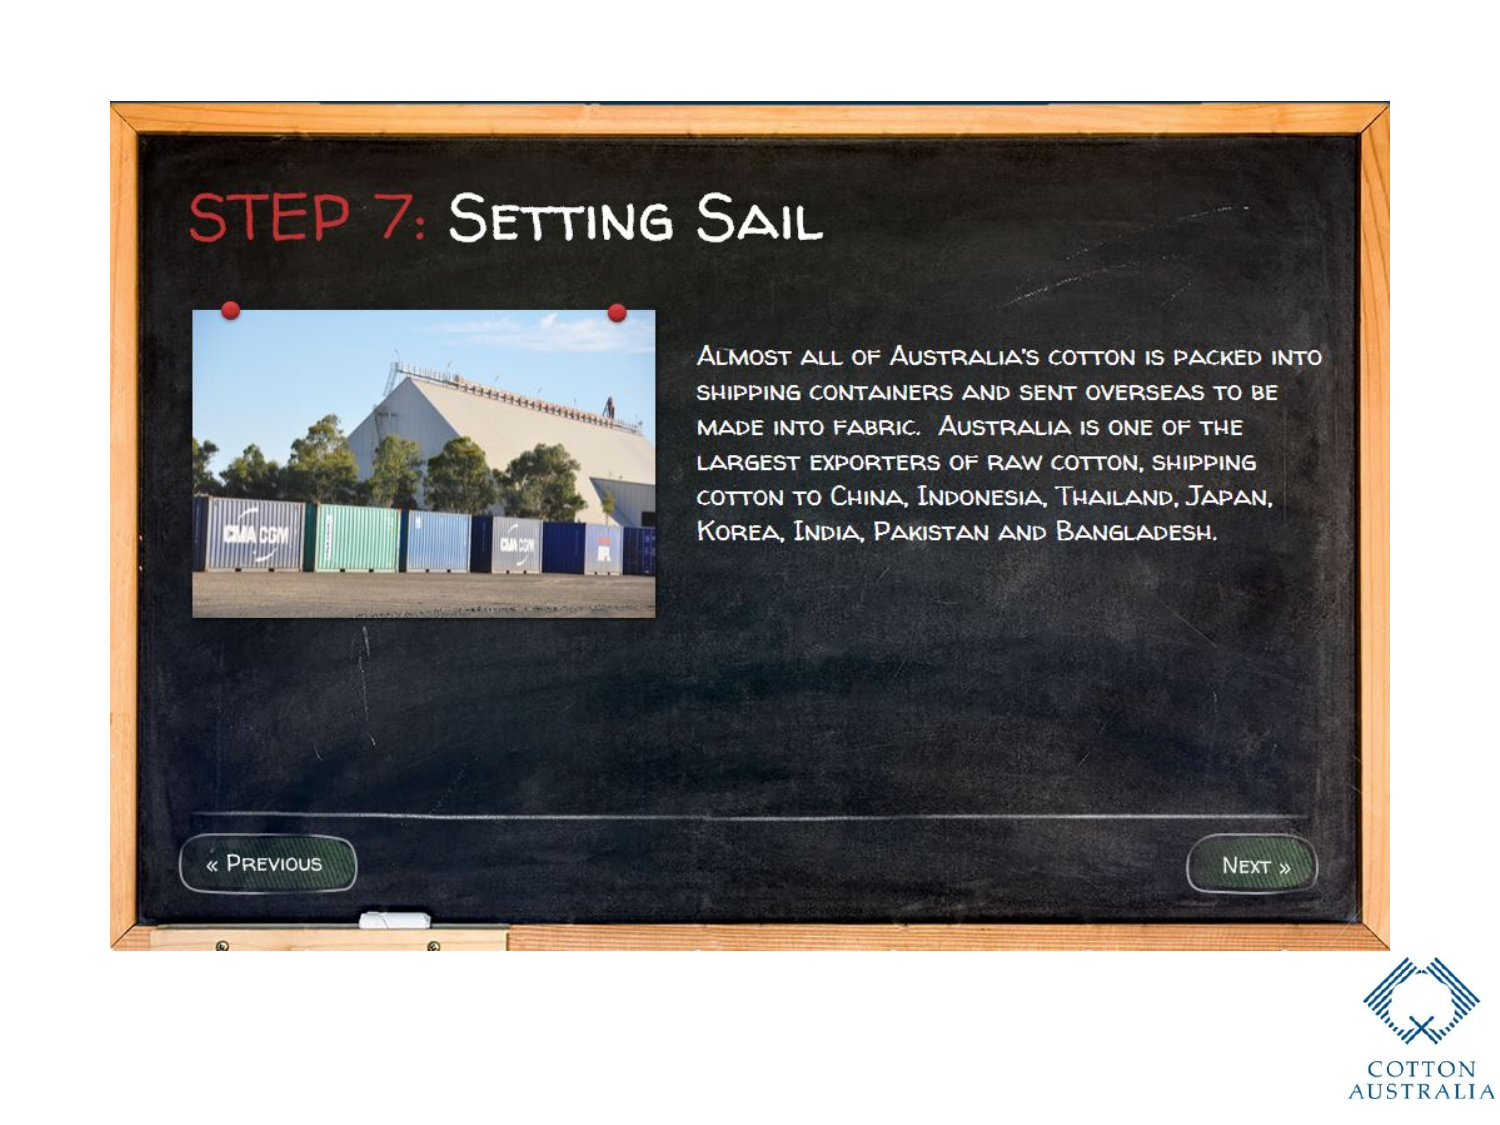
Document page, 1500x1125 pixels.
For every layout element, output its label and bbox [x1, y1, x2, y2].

picture [1348, 957, 1495, 1099]
picture [110, 101, 1390, 951]
